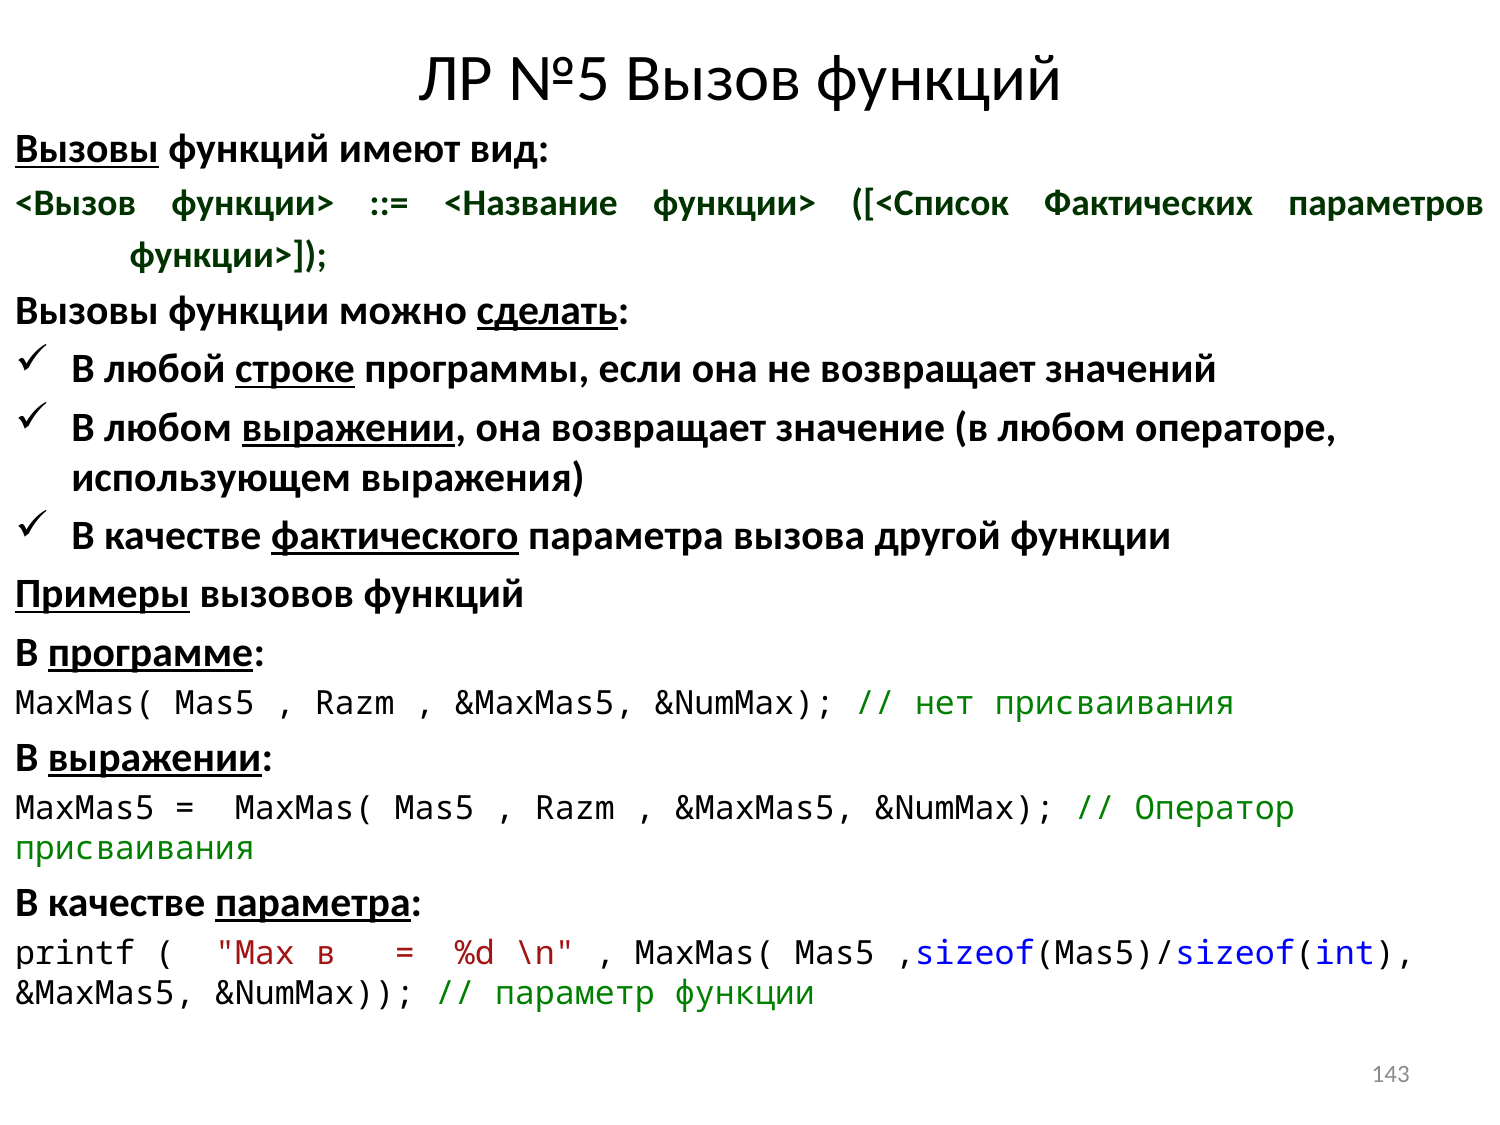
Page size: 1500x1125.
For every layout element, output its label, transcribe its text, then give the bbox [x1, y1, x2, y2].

title ЛР №5 Вызов функций [185, 9, 1297, 113]
text_box Вызовы функций имеют вид: <Вызов функции> ::= <Название функции> ([<Список Фактических параметров функции>]); Вызовы функции можно сделать: В любой строке программы, если она не возвращает значений В любом выражении, она возвращает значение (в любом операторе, использующем выражения) В качестве фактического параметра вызова другой функции Примеры вызовов функций В программе: MaxMas( Mas5 , Razm , &MaxMas5, &NumMax); // нет присваивания В выражении: MaxMas5 = MaxMas( Mas5 , Razm , &MaxMas5, &NumMax); // Оператор присваивания В качестве параметра: printf ( "Max в = %d \n" , MaxMas( Mas5 ,sizeof(Mas5)/sizeof(int), &MaxMas5, &NumMax)); // параметр функции [0, 113, 1500, 1047]
slide_number 143 [1074, 1042, 1425, 1103]
